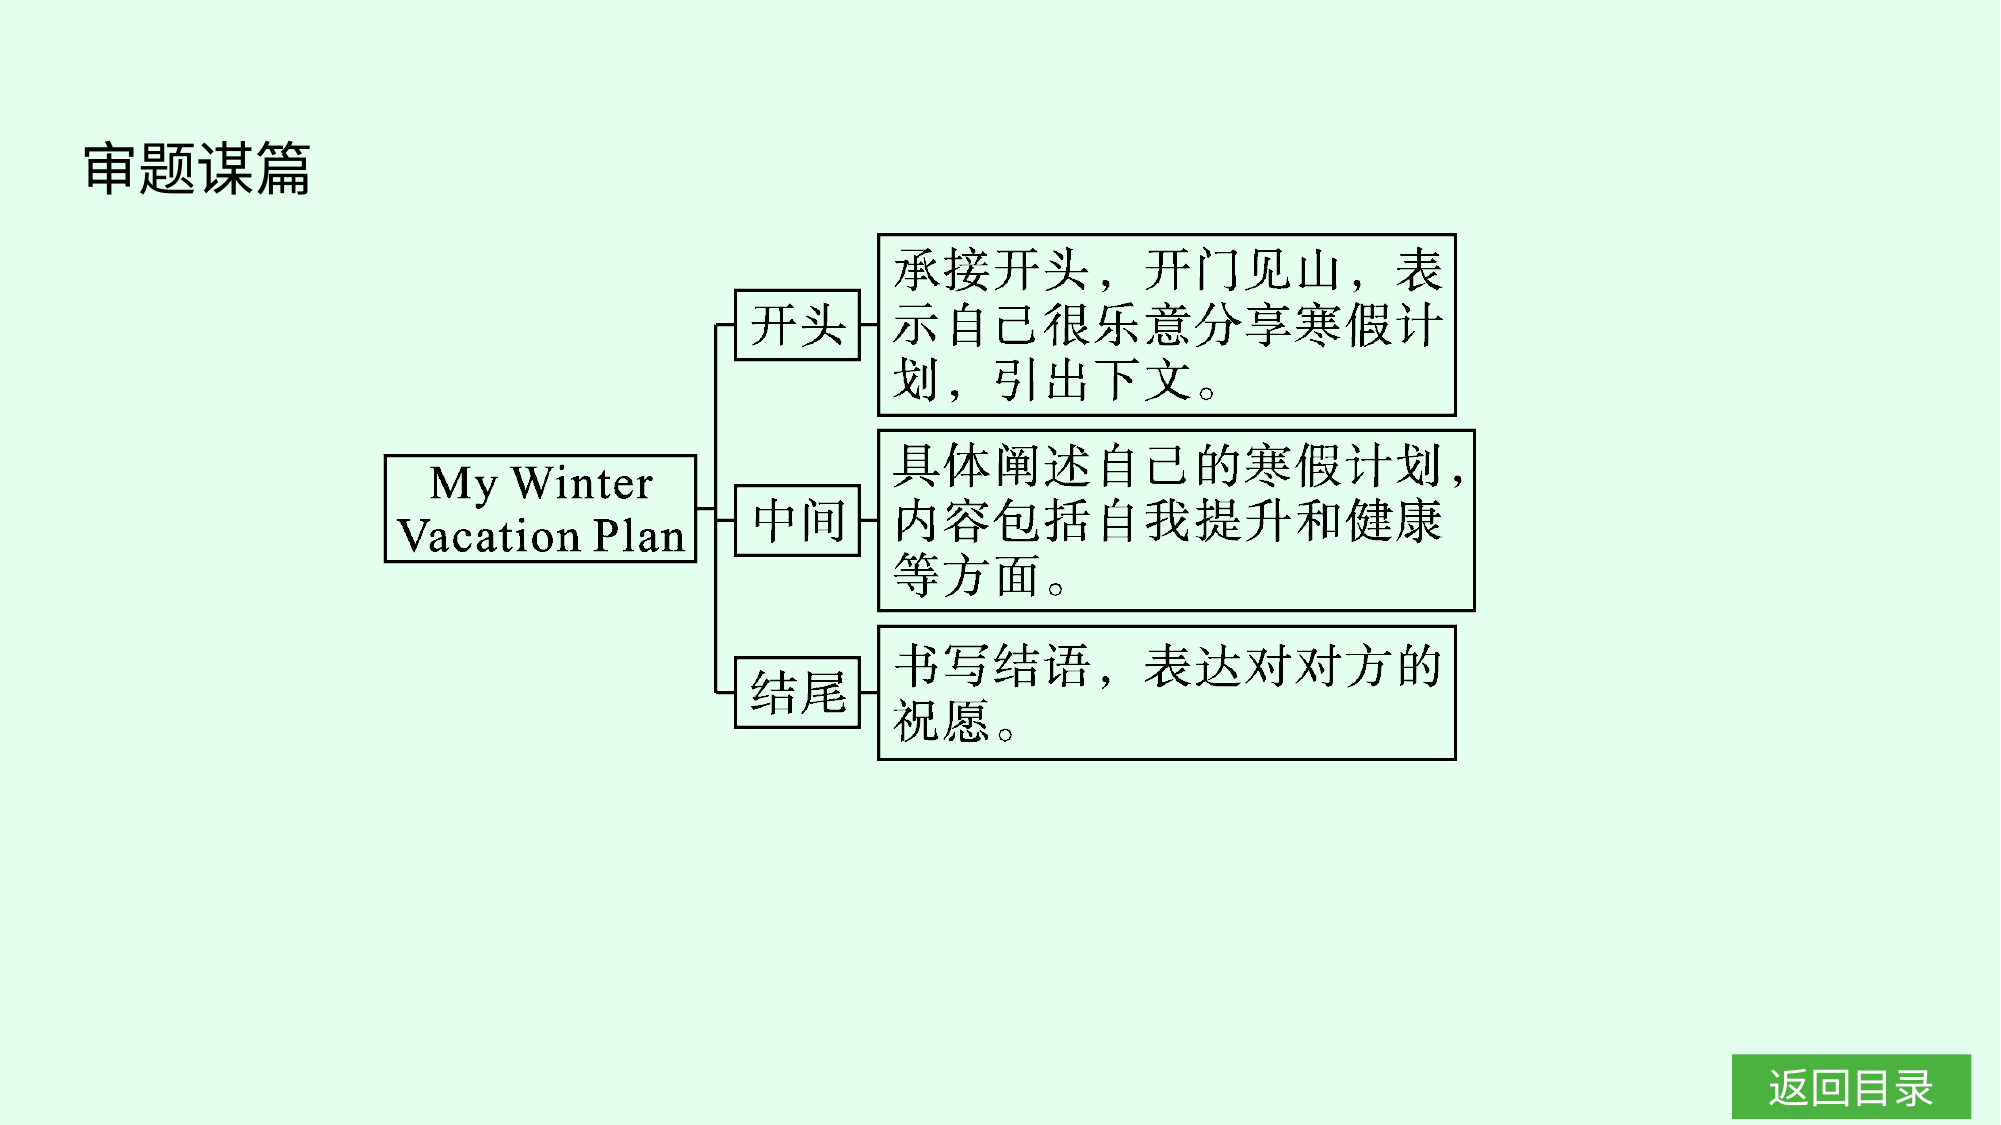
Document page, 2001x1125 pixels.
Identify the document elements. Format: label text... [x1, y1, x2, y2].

text_box 审题谋篇 [65, 103, 342, 210]
picture [382, 228, 1480, 765]
